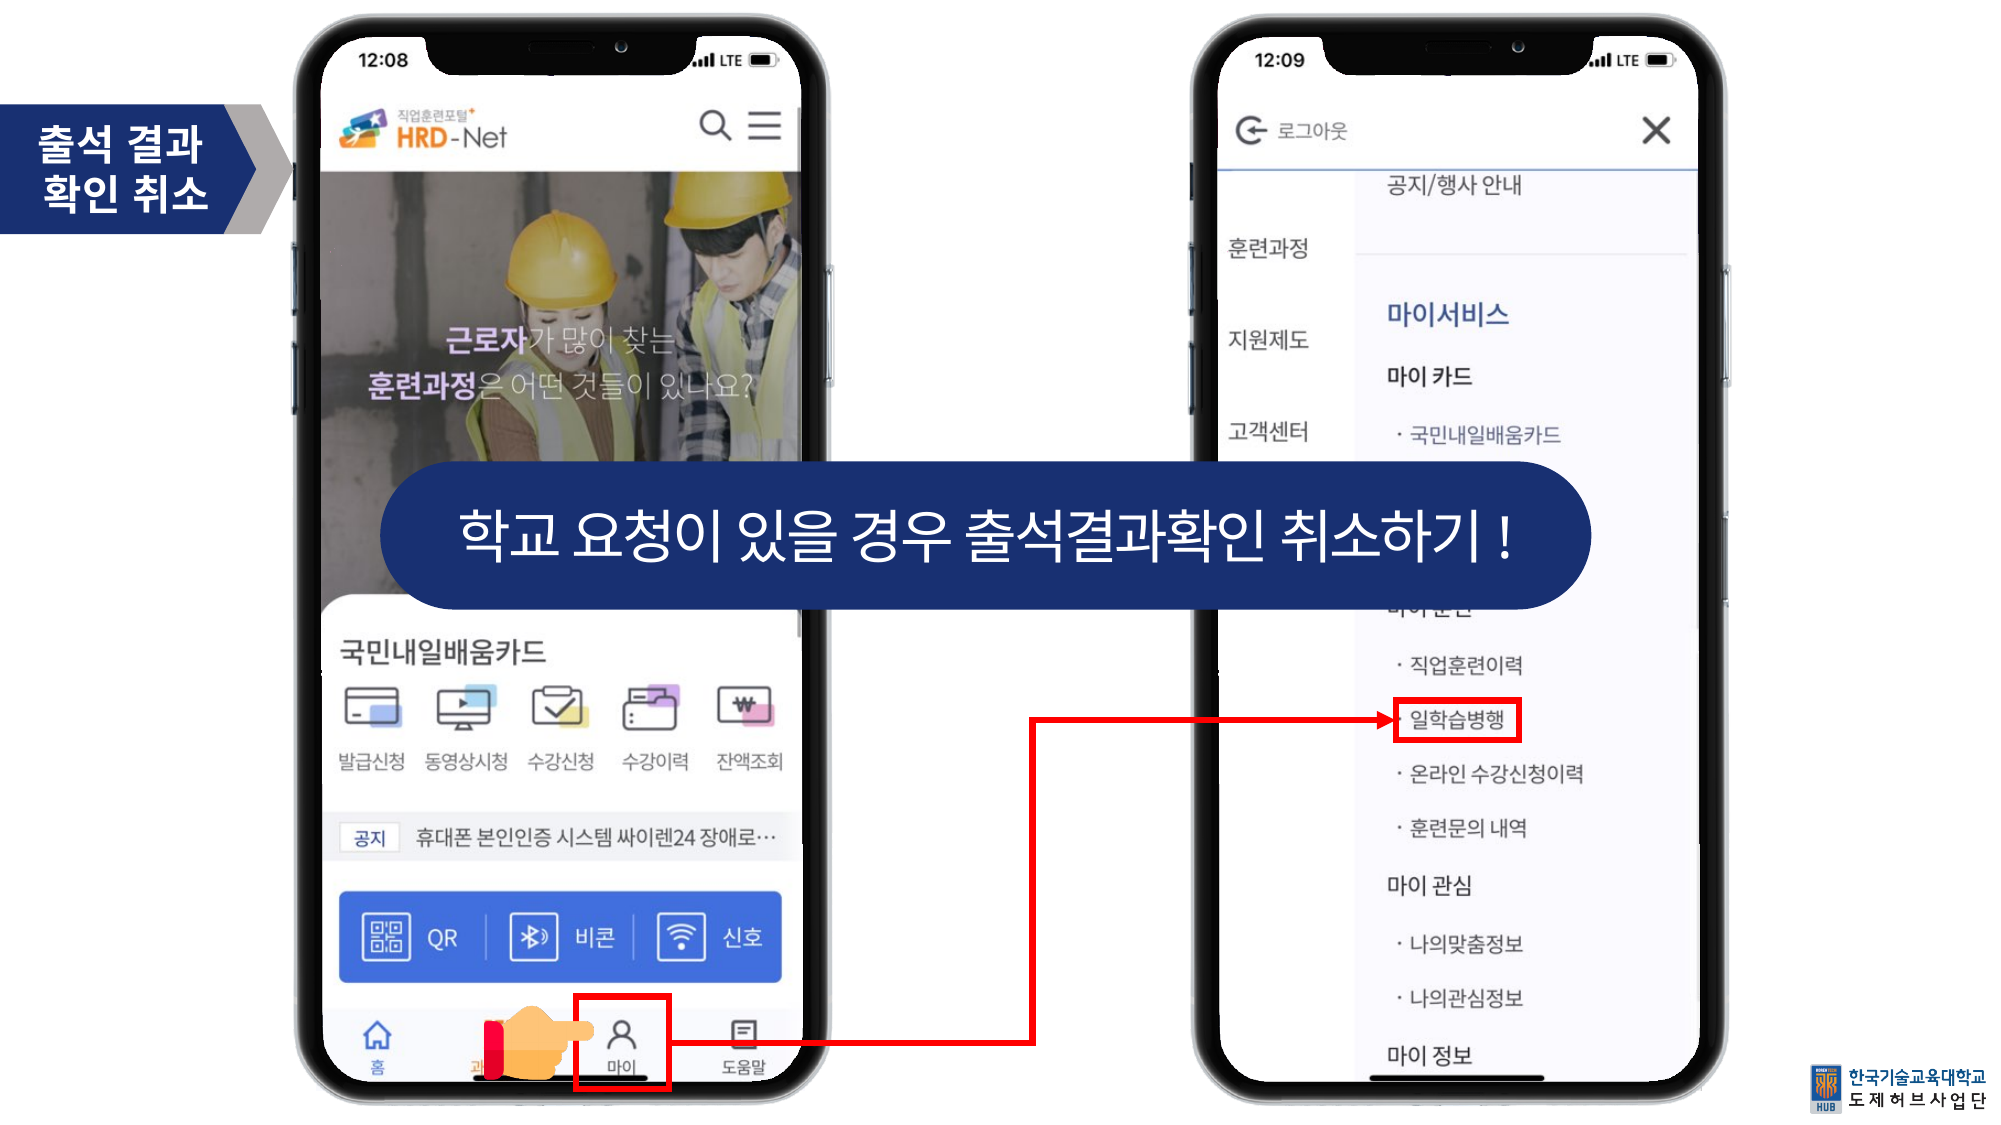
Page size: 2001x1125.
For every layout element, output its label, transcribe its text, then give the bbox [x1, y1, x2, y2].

picture [269, 0, 852, 1125]
picture [1810, 1064, 1986, 1114]
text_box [484, 987, 670, 1098]
picture [1166, 0, 1748, 1125]
text_box 학교 요청이 있을 경우 출석결과확인 취소하기! [852, 460, 1166, 611]
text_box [0, 104, 294, 235]
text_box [669, 720, 1396, 1043]
